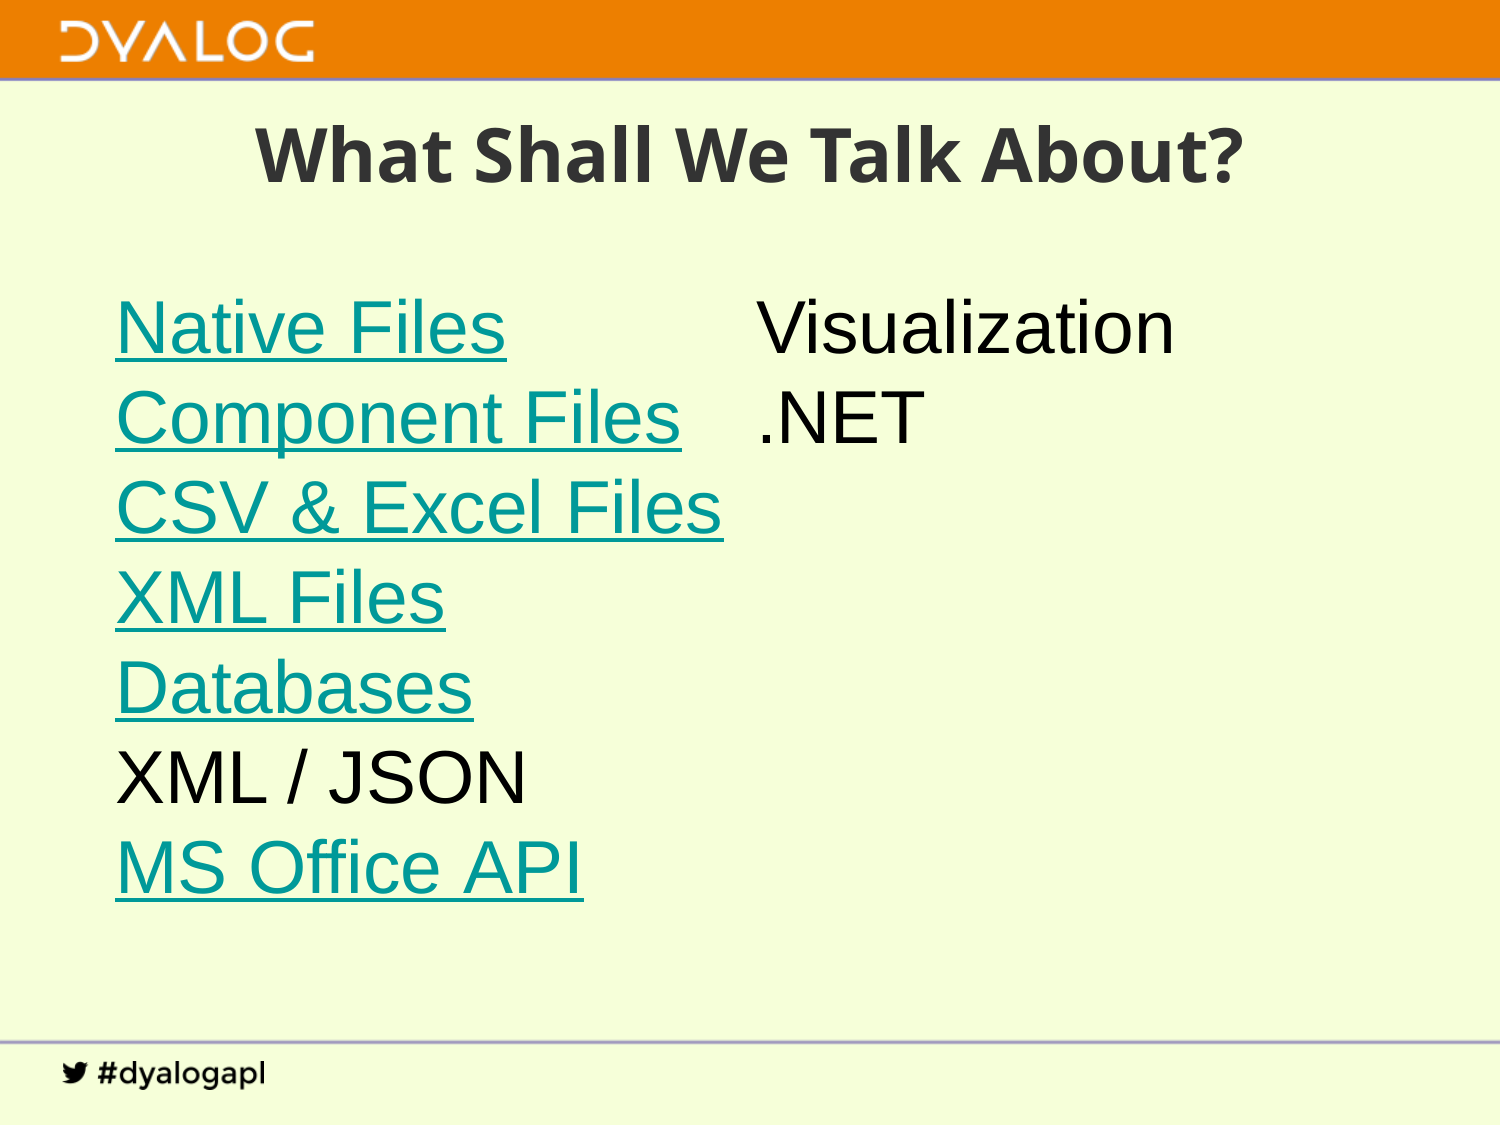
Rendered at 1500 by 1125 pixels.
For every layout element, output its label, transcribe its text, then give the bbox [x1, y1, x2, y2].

subtitle Native Files Component Files CSV & Excel Files XML Files Databases XML / JSON MS Office API Visualization .NET [100, 271, 1412, 992]
picture [0, 0, 1500, 1125]
title What Shall We Talk About? [112, 99, 1388, 268]
